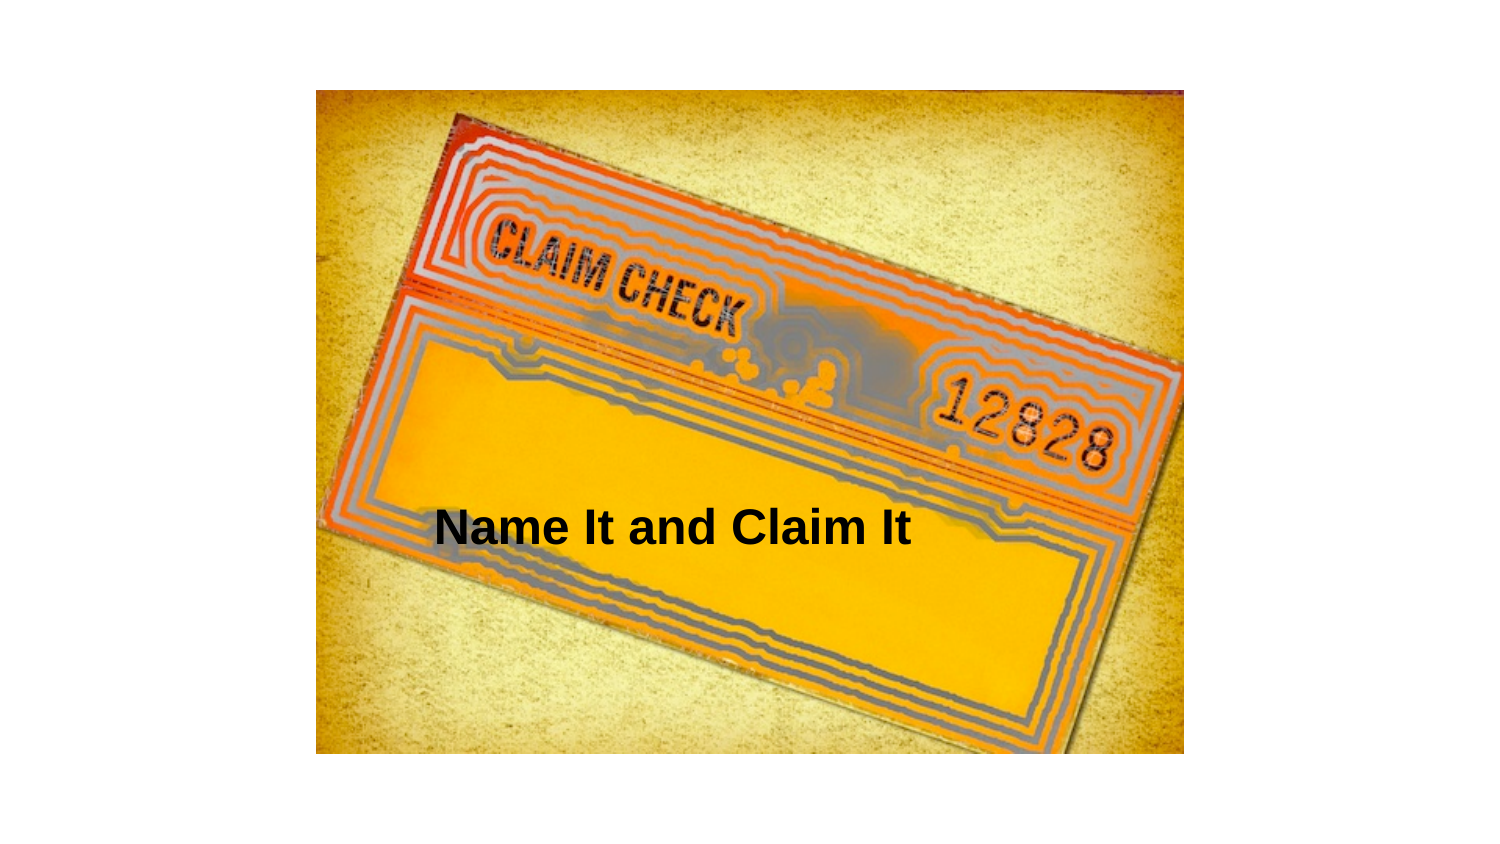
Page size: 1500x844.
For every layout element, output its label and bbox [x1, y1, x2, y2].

picture [316, 90, 1184, 754]
